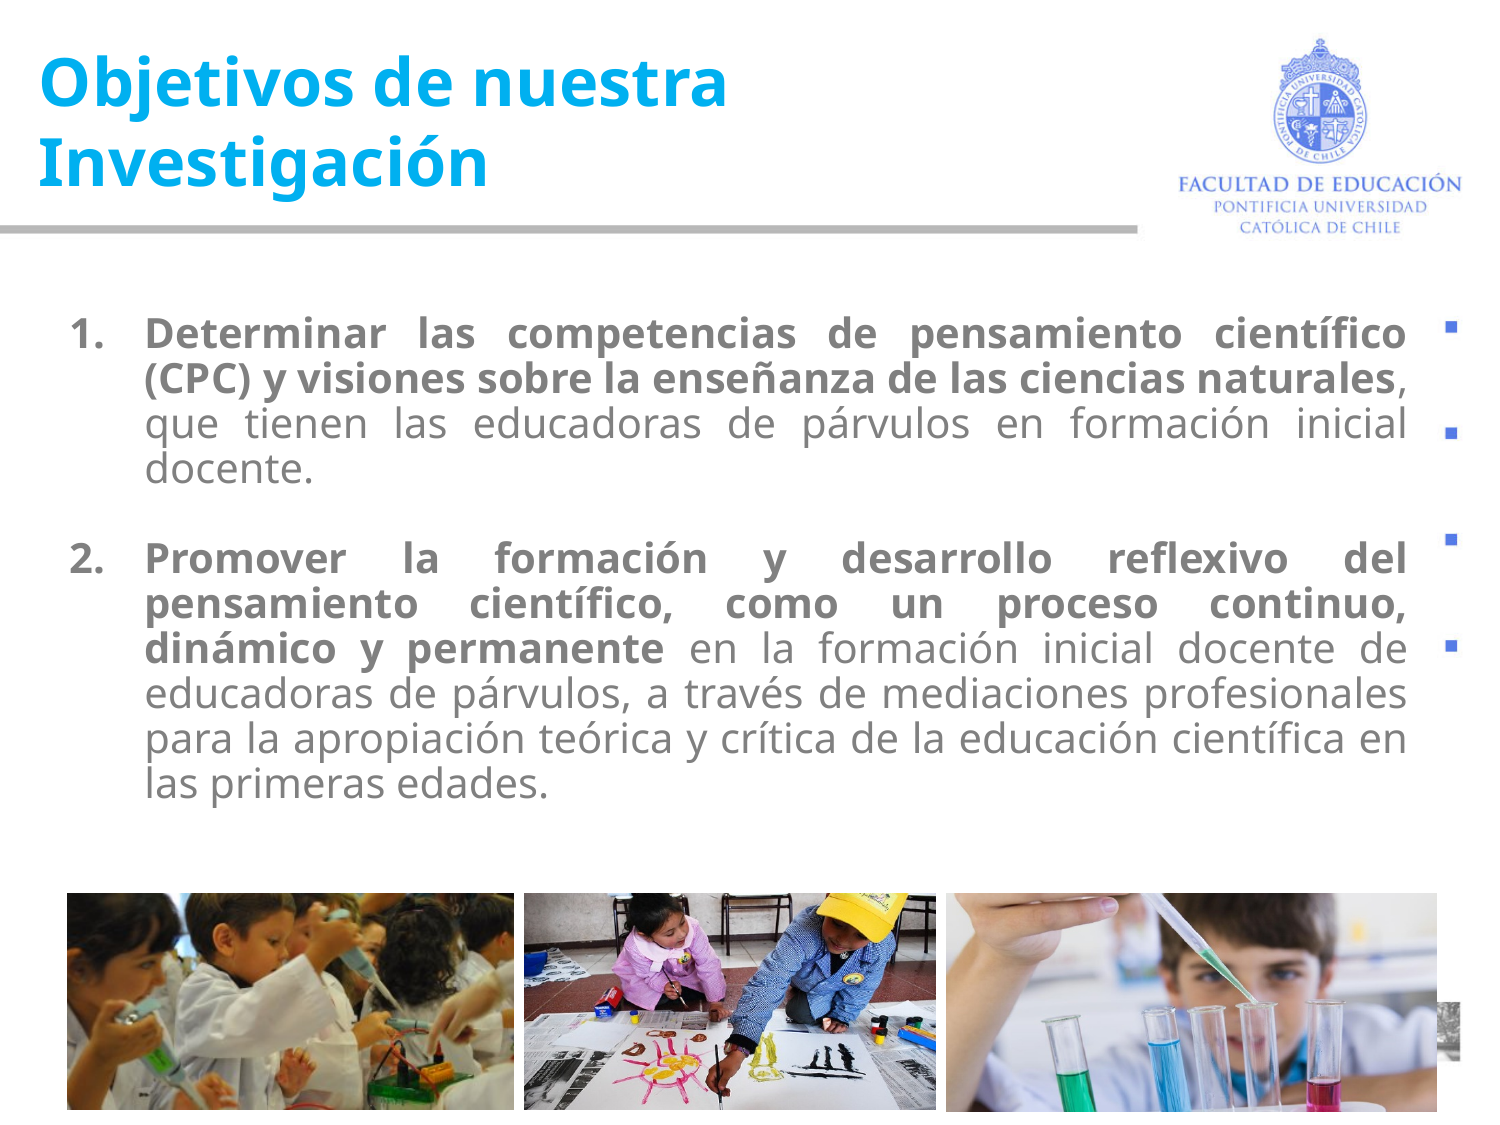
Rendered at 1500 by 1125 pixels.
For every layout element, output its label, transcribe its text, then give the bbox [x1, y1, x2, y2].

text_box Determinar las competencias de pensamiento científico (CPC) y visiones sobre la enseñanza de las ciencias naturales, que tienen las educadoras de párvulos en formación inicial docente. Promover la formación y desarrollo reflexivo del pensamiento científico, como un proceso continuo, dinámico y permanente en la formación inicial docente de educadoras de párvulos, a través de mediaciones profesionales para la apropiación teórica y crítica de la educación científica en las primeras edades. [54, 305, 1424, 816]
text_box [67, 197, 1437, 313]
picture [0, 0, 1500, 1125]
text_box Objetivos de nuestra Investigación [23, 19, 1176, 220]
